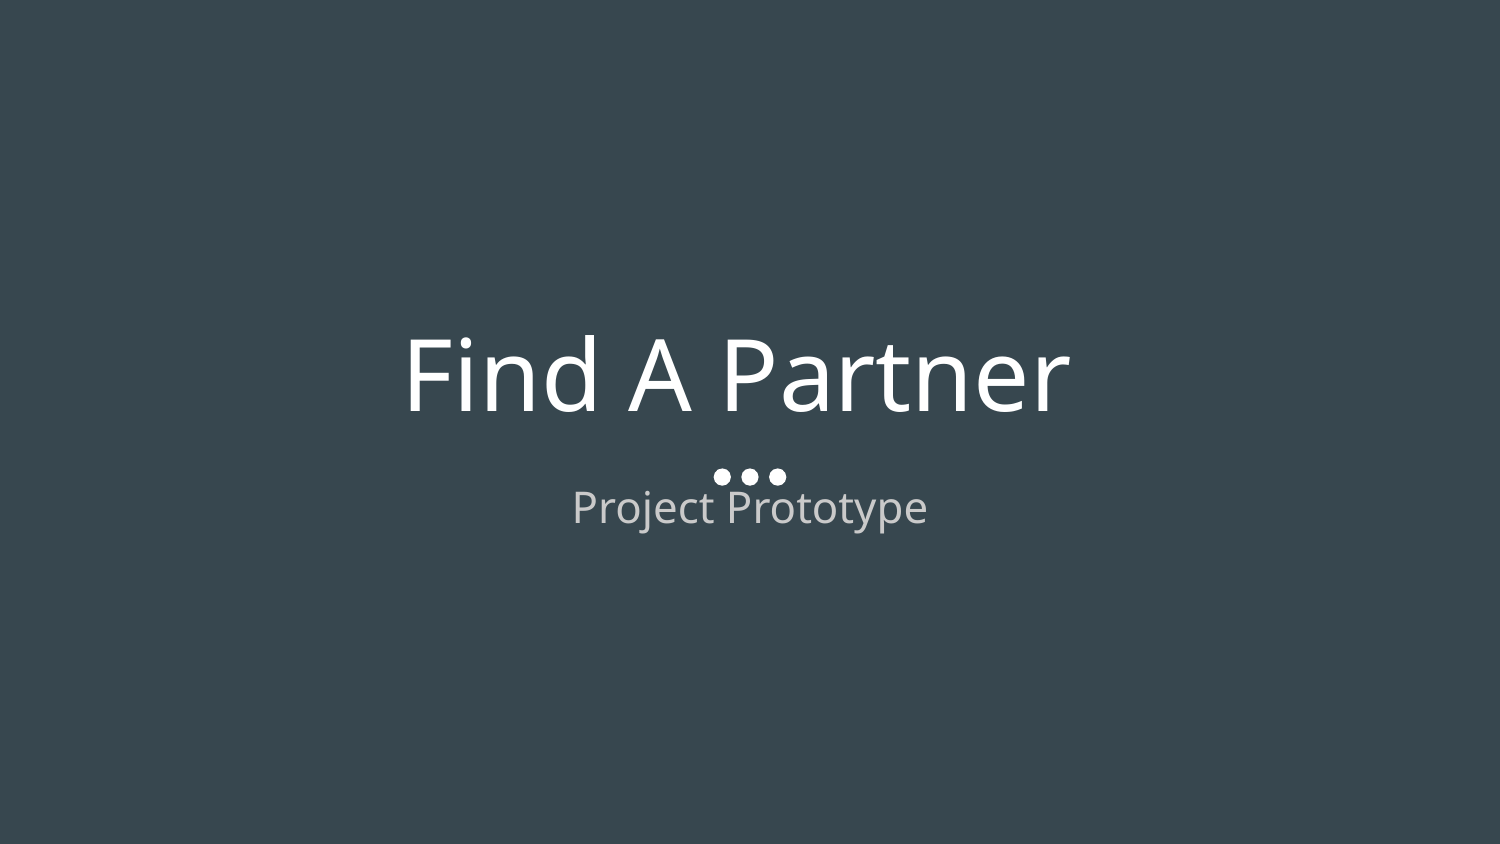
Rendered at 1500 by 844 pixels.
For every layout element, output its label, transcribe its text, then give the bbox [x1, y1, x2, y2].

title Find A Partner [110, 162, 1390, 447]
subtitle Project Prototype [51, 464, 1449, 644]
